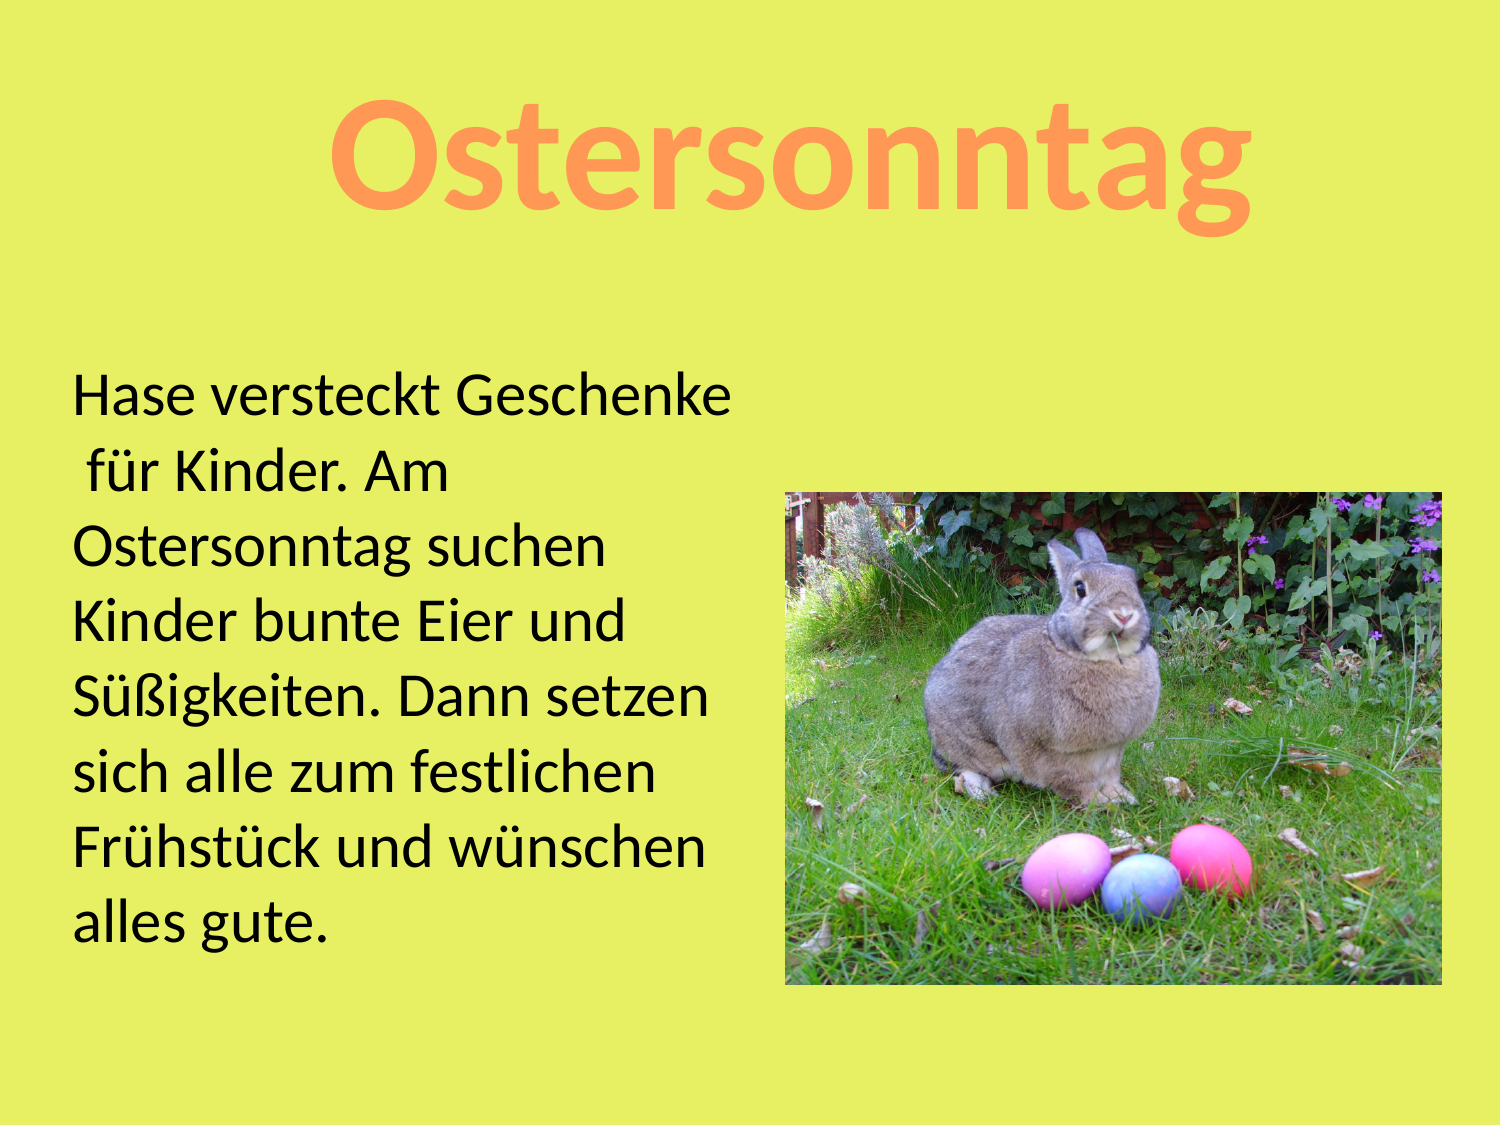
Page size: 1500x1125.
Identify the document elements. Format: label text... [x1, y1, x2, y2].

picture [784, 491, 1442, 985]
list Hase versteckt Geschenke für Kinder. Am Ostersonntag suchen Kinder bunte Eier und Süßigkeiten. Dann setzen sich alle zum festlichen Frühstück und wünschen alles gute. [0, 257, 750, 973]
text_box Ostersonntag [117, 35, 1465, 250]
